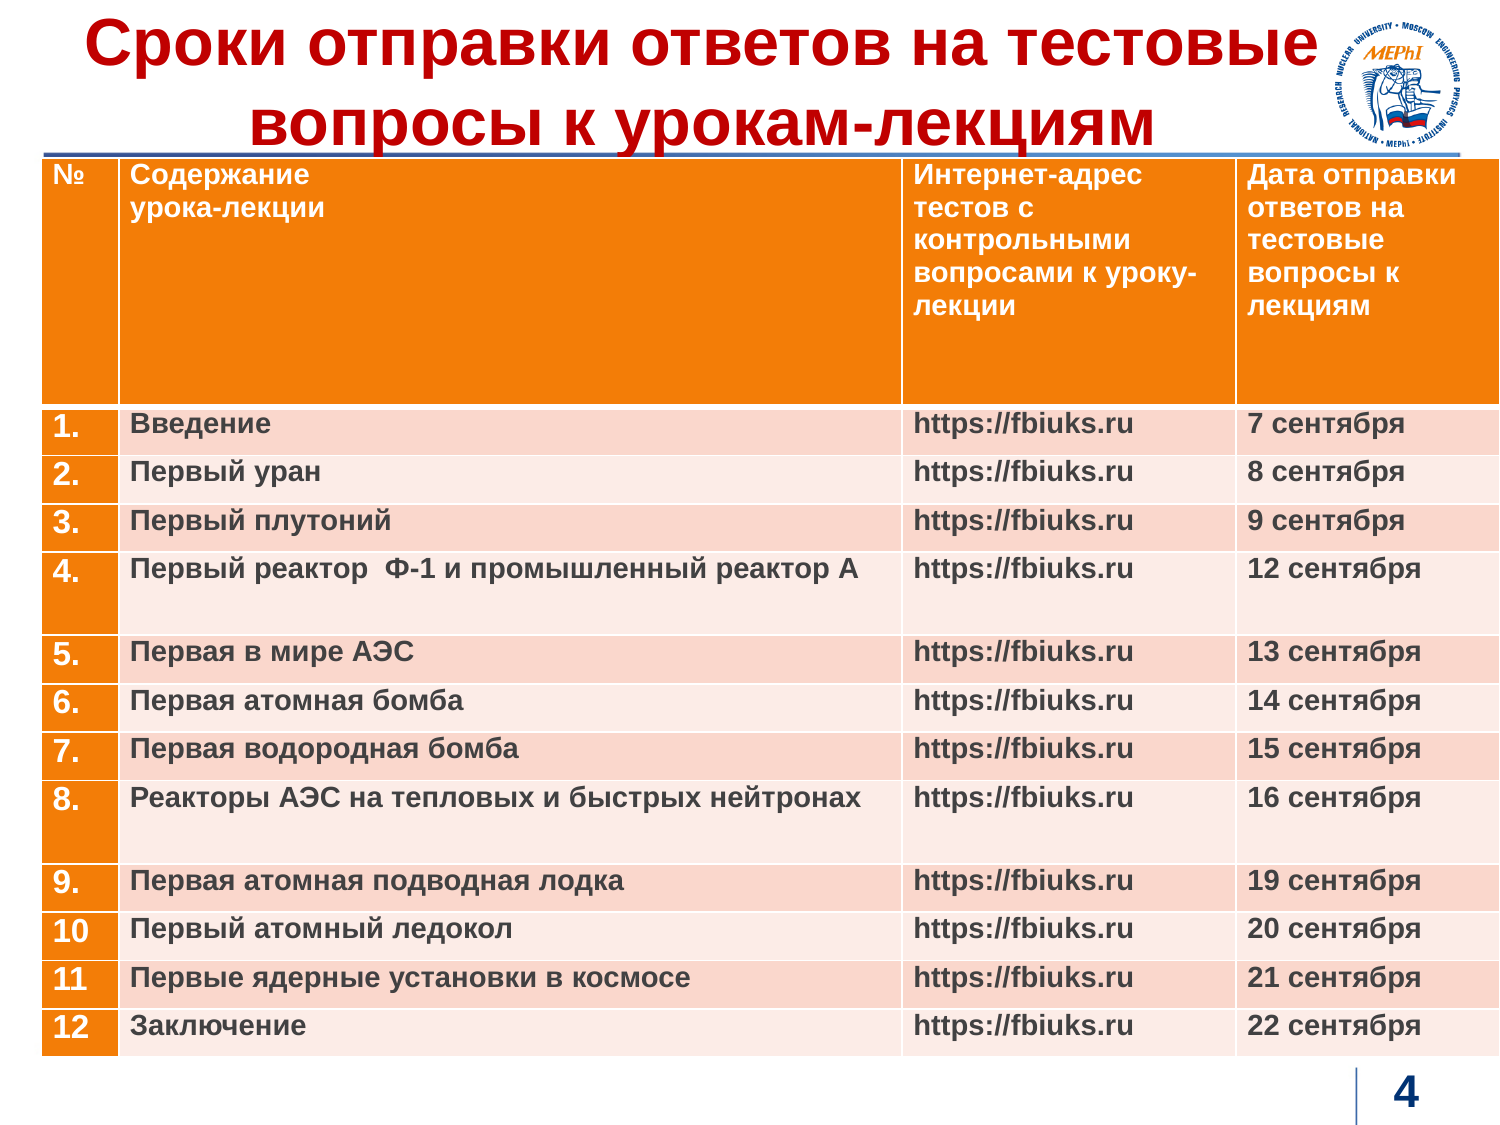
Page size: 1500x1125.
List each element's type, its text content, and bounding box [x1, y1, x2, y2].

table_cell 14 сентября [1237, 685, 1499, 731]
table_cell https://fbiuks.ru [903, 865, 1235, 911]
table_cell https://fbiuks.ru [903, 961, 1235, 1008]
table_cell 9. [42, 865, 118, 911]
table_cell https://fbiuks.ru [903, 456, 1235, 503]
table_cell Первый атомный ледокол [120, 913, 901, 960]
table_cell 19 сентября [1237, 865, 1499, 911]
table_header Интернет-адрес тестов с контрольными вопросами к уроку-лекции [903, 159, 1235, 404]
table_cell https://fbiuks.ru [903, 410, 1235, 455]
table_cell 22 сентября [1237, 1010, 1499, 1056]
table_cell Заключение [120, 1010, 901, 1056]
table_cell 10 [42, 913, 118, 960]
table_cell 2. [42, 456, 118, 503]
table_cell 7. [42, 733, 118, 780]
title Сроки отправки ответов на тестовые вопросы к урокам-лекциям [76, 0, 1329, 157]
table_cell 8. [42, 781, 118, 863]
table_cell https://fbiuks.ru [903, 781, 1235, 863]
table_cell 21 сентября [1237, 961, 1499, 1008]
table_cell Первая водородная бомба [120, 733, 901, 780]
picture [0, 0, 1500, 1125]
table_cell 16 сентября [1237, 781, 1499, 863]
table_cell https://fbiuks.ru [903, 685, 1235, 731]
table_cell Первая атомная бомба [120, 685, 901, 731]
picture [1329, 0, 1500, 157]
table_cell 11 [42, 961, 118, 1008]
table_header Содержание урока-лекции [120, 159, 901, 404]
table_cell Первый реактор Ф-1 и промышленный реактор А [120, 553, 901, 634]
table_cell Первый уран [120, 456, 901, 503]
table_cell 9 сентября [1237, 505, 1499, 551]
table_cell 15 сентября [1237, 733, 1499, 780]
table_cell https://fbiuks.ru [903, 553, 1235, 634]
table_cell Первая атомная подводная лодка [120, 865, 901, 911]
table_cell 6. [42, 685, 118, 731]
table_cell 8 сентября [1237, 456, 1499, 503]
table_header № [42, 159, 118, 404]
table_cell 12 [42, 1010, 118, 1056]
table_cell Реакторы АЭС на тепловых и быстрых нейтронах [120, 781, 901, 863]
table_cell https://fbiuks.ru [903, 913, 1235, 960]
table_cell Первый плутоний [120, 505, 901, 551]
table_header Дата отправки ответов на тестовые вопросы к лекциям [1237, 159, 1499, 404]
table_cell https://fbiuks.ru [903, 733, 1235, 780]
table_cell https://fbiuks.ru [903, 636, 1235, 683]
table_cell 13 сентября [1237, 636, 1499, 683]
table_cell 3. [42, 505, 118, 551]
table_cell 1. [42, 410, 118, 455]
table_cell 7 сентября [1237, 410, 1499, 455]
table_cell Первая в мире АЭС [120, 636, 901, 683]
slide_number 4 [1354, 1057, 1459, 1121]
table_cell 20 сентября [1237, 913, 1499, 960]
table_cell 12 сентября [1237, 553, 1499, 634]
table_cell 5. [42, 636, 118, 683]
table_cell Первые ядерные установки в космосе [120, 961, 901, 1008]
table_cell https://fbiuks.ru [903, 1010, 1235, 1056]
table_cell Введение [120, 410, 901, 455]
table_cell 4. [42, 553, 118, 634]
table_cell https://fbiuks.ru [903, 505, 1235, 551]
